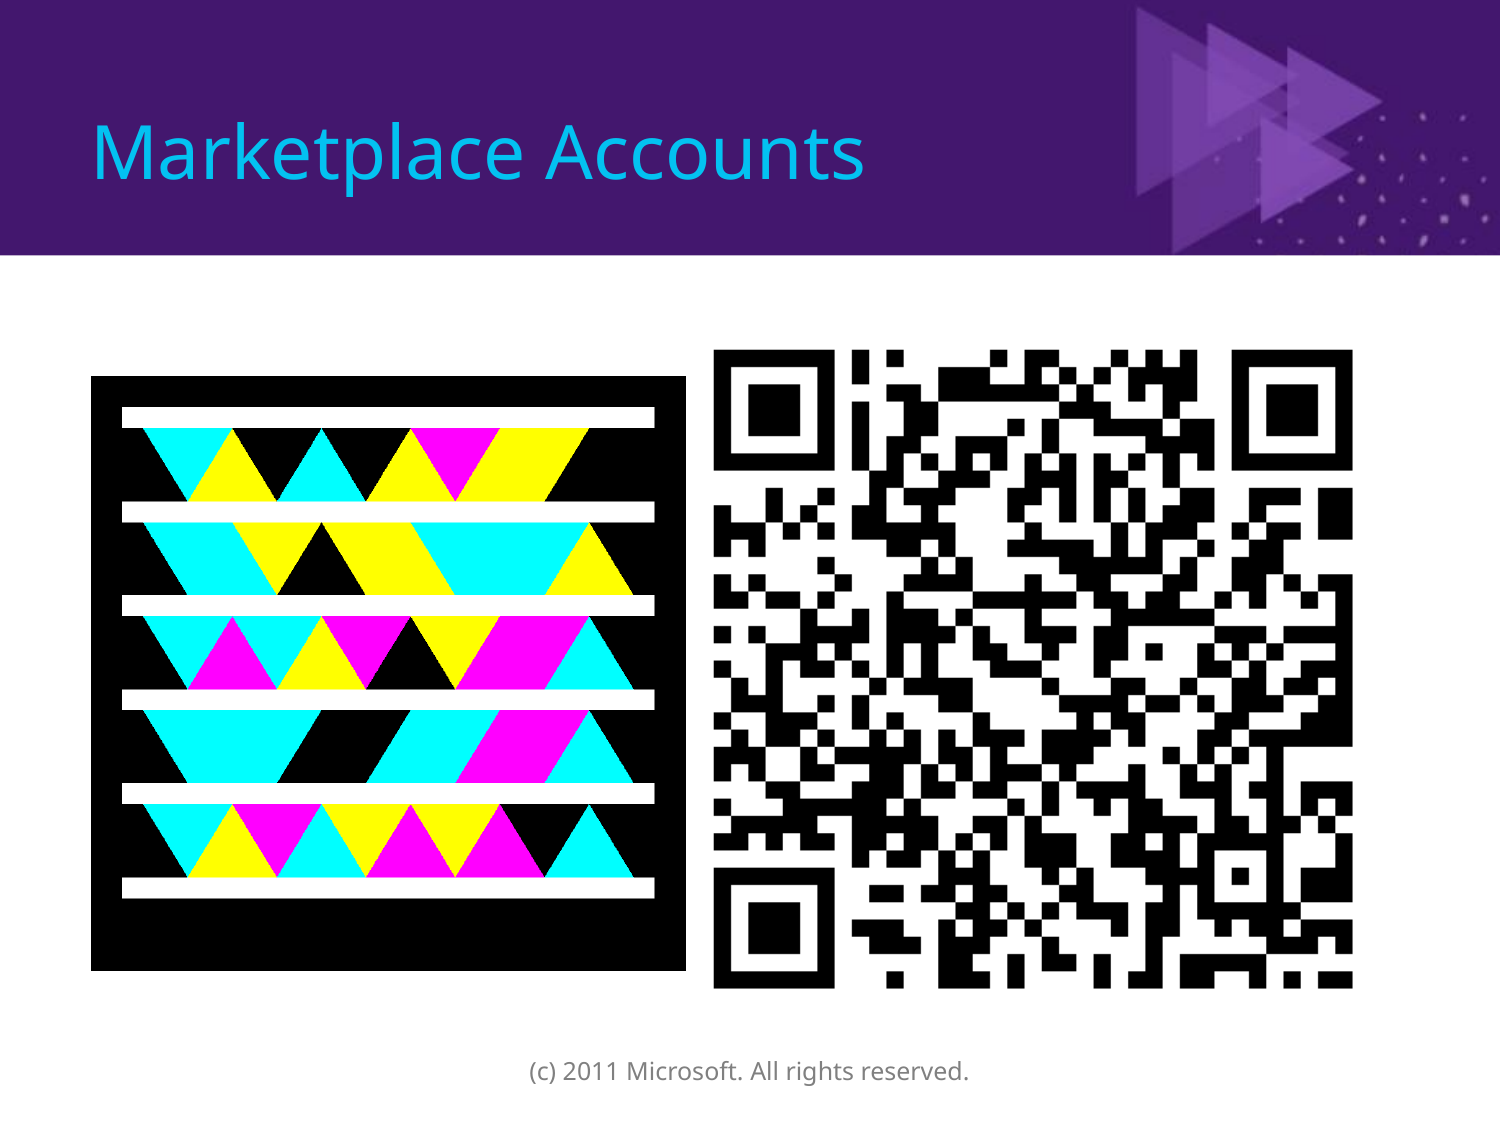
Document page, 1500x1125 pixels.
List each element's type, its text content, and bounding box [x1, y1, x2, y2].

title Marketplace Accounts [75, 56, 1425, 244]
picture [702, 337, 1367, 1002]
picture [0, 0, 1500, 255]
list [17, 302, 763, 1048]
footer (c) 2011 Microsoft. All rights reserved. [512, 1042, 988, 1103]
